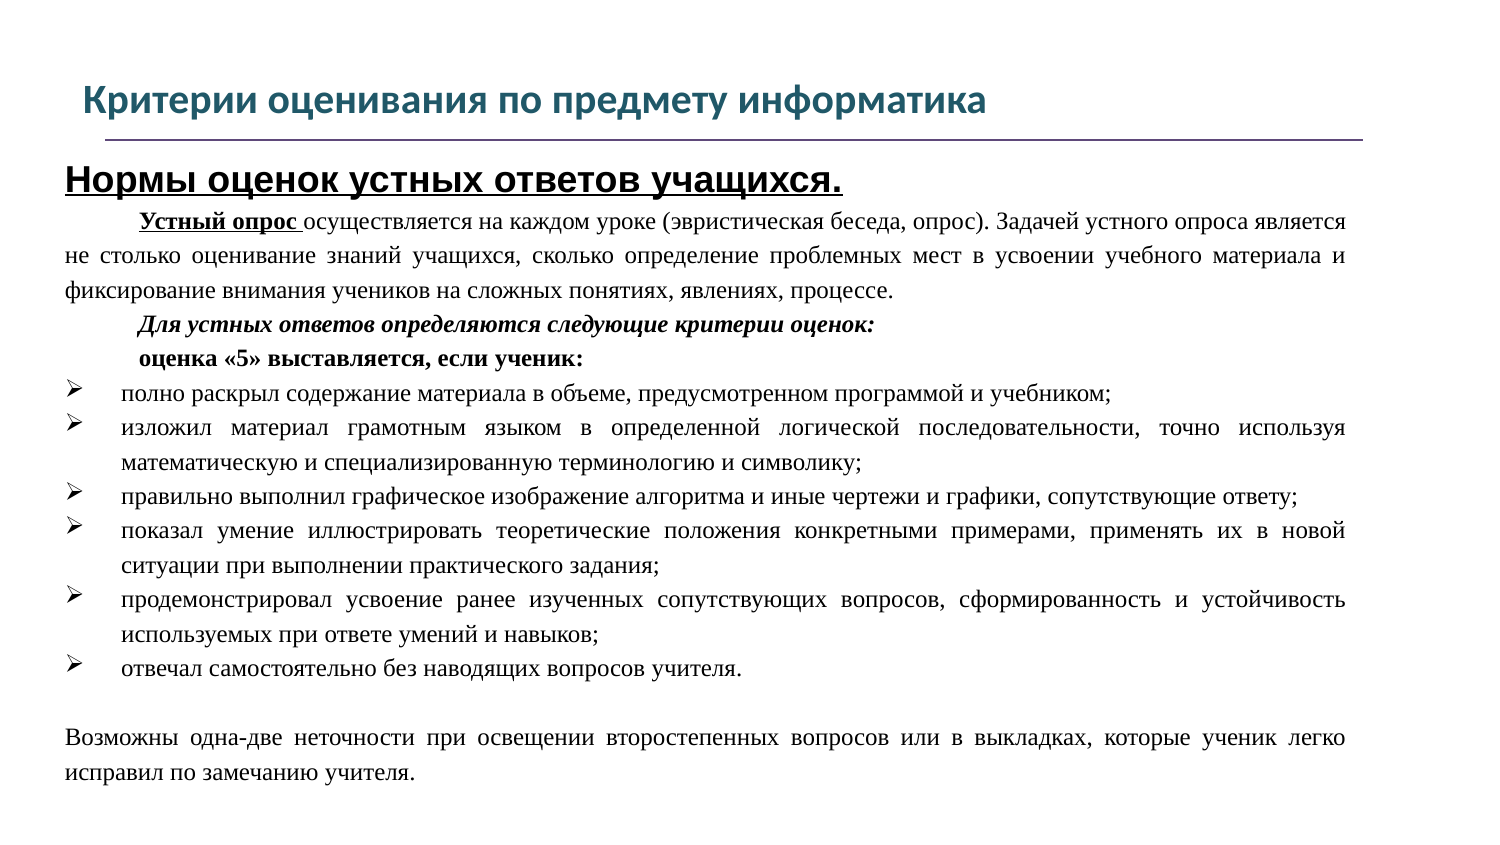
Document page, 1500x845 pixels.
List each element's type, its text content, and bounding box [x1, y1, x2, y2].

title Критерии оценивания по предмету информатика [83, 28, 1417, 213]
text_box Нормы оценок устных ответов учащихся. Устный опрос осуществляется на каждом уроке (эвристическая беседа, опрос). Задачей устного опроса является не столько оценивание знаний учащихся, сколько определение проблемных мест в усвоении учебного материала и фиксирование внимания учеников на сложных понятиях, явлениях, процессе. Для устных ответов определяются следующие критерии оценок: оценка «5» выставляется, если ученик: полно раскрыл содержание материала в объеме, предусмотренном программой и учебником; изложил материал грамотным языком в определенной логической последовательности, точно используя математическую и специализированную терминологию и символику; правильно выполнил графическое изображение алгоритма и иные чертежи и графики, сопутствующие ответу; показал умение иллюстрировать теоретические положения конкретными примерами, применять их в новой ситуации при выполнении практического задания; продемонстрировал усвоение ранее изученных сопутствующих вопросов, сформированность и устойчивость используемых при ответе умений и навыков; отвечал самостоятельно без наводящих вопросов учителя. Возможны одна-две неточности при освещении второстепенных вопросов или в выкладках, которые ученик легко исправил по замечанию учителя. [50, 147, 1364, 823]
